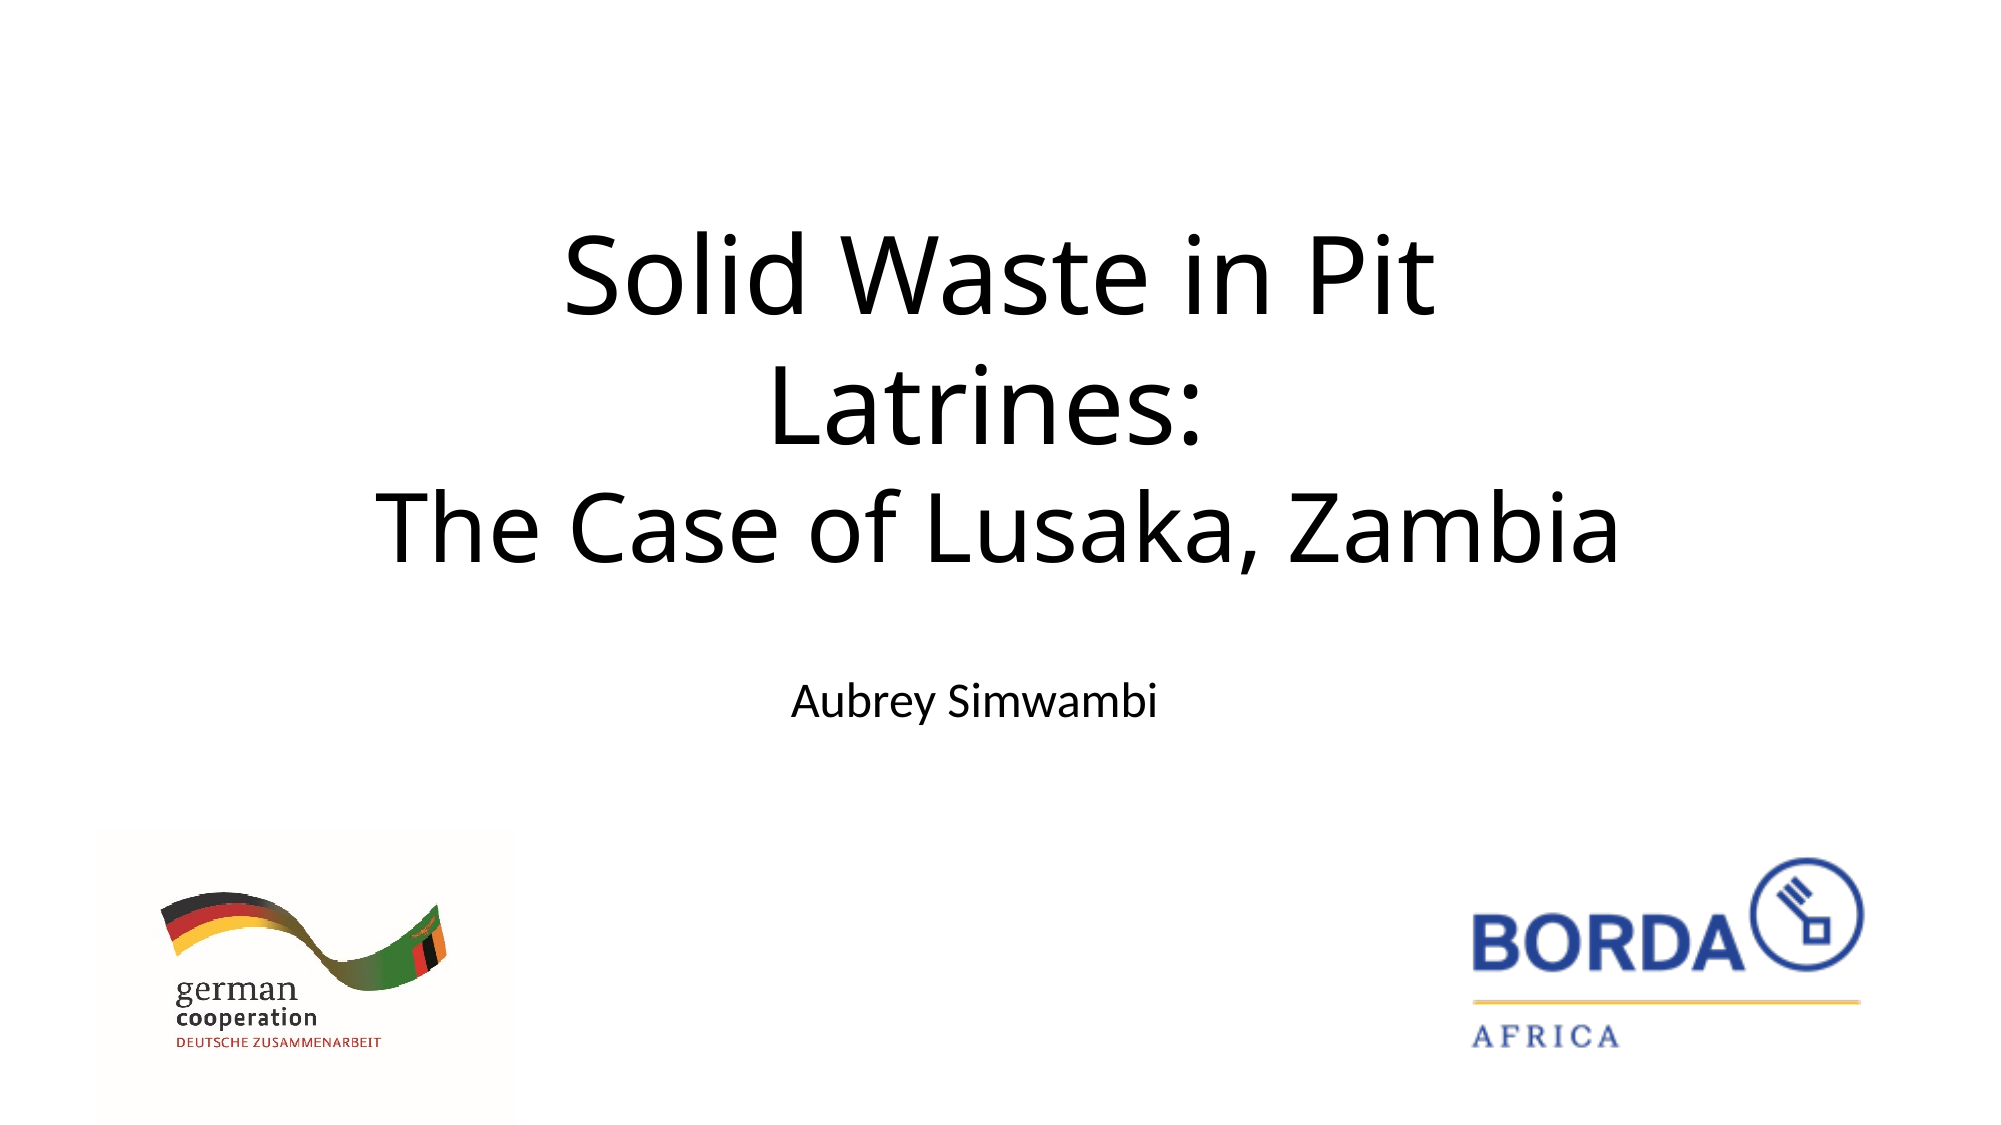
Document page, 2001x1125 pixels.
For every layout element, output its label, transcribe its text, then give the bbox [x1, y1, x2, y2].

title Solid Waste in Pit Latrines: The Case of Lusaka, Zambia [356, 197, 1644, 590]
picture [1429, 848, 1910, 1109]
subtitle Aubrey Simwambi [437, 666, 1512, 758]
picture [95, 830, 516, 1125]
